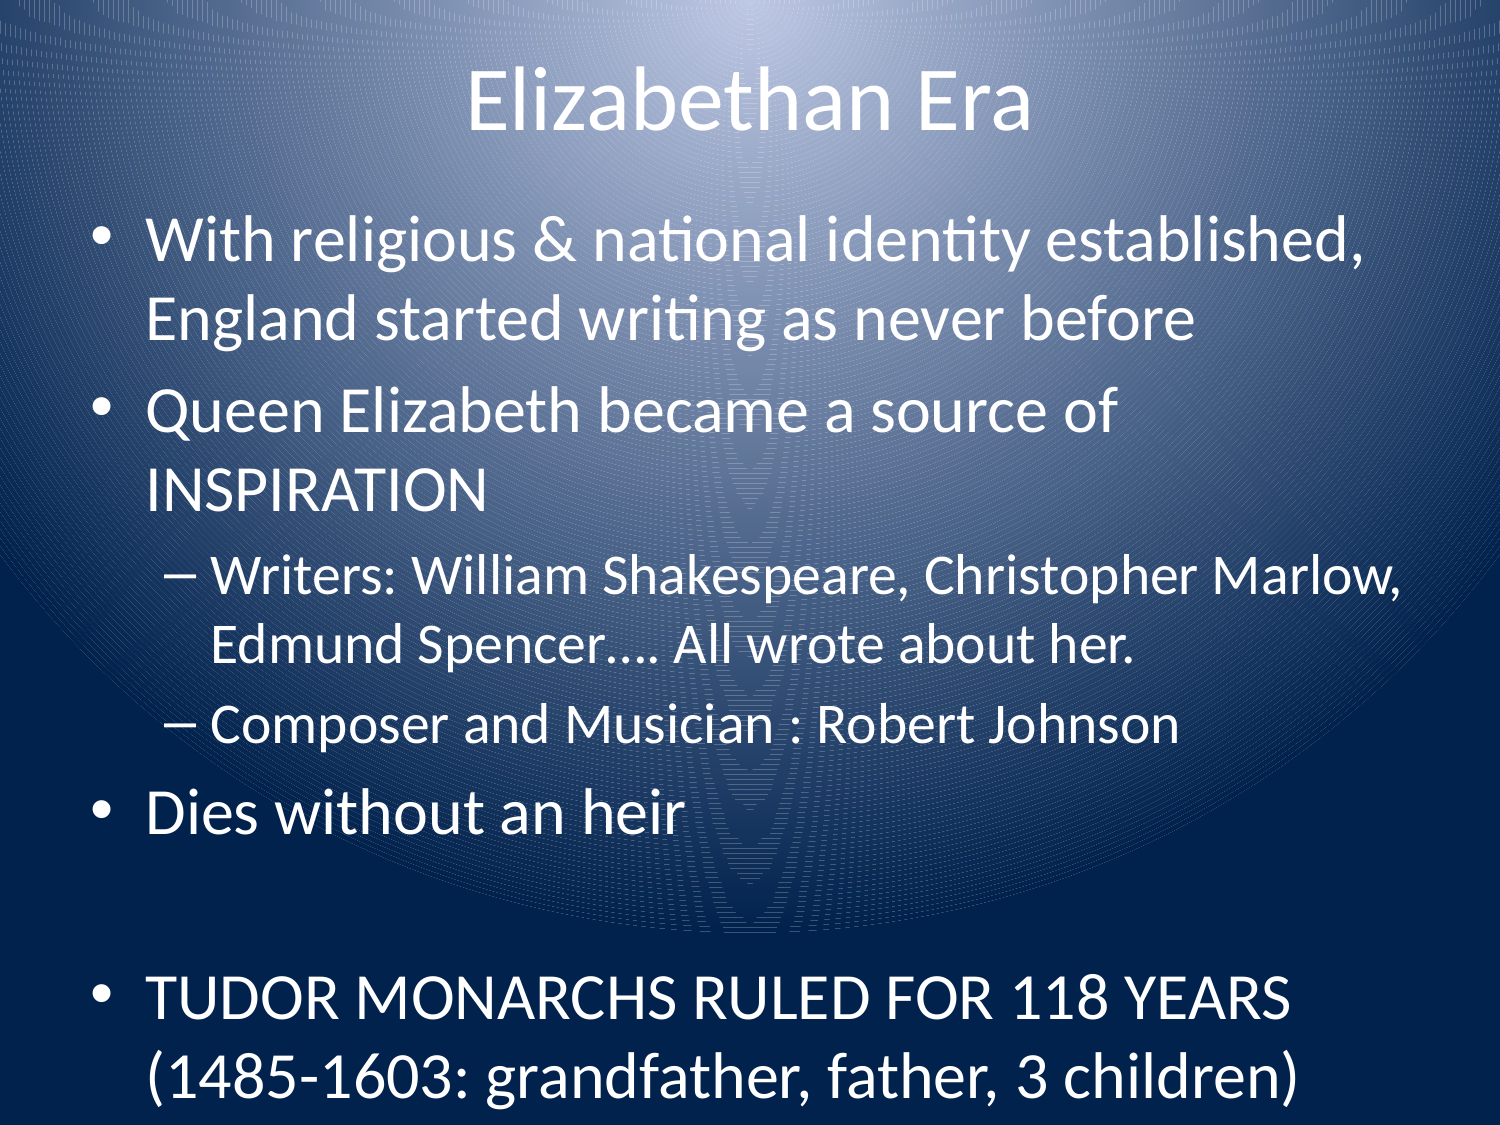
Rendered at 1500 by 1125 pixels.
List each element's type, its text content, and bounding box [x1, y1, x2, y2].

title Elizabethan Era [75, 0, 1425, 187]
list With religious & national identity established, England started writing as never before Queen Elizabeth became a source of INSPIRATION Writers: William Shakespeare, Christopher Marlow, Edmund Spencer…. All wrote about her. Composer and Musician : Robert Johnson Dies without an heir TUDOR MONARCHS RULED FOR 118 YEARS (1485-1603: grandfather, father, 3 children) [75, 187, 1425, 1125]
